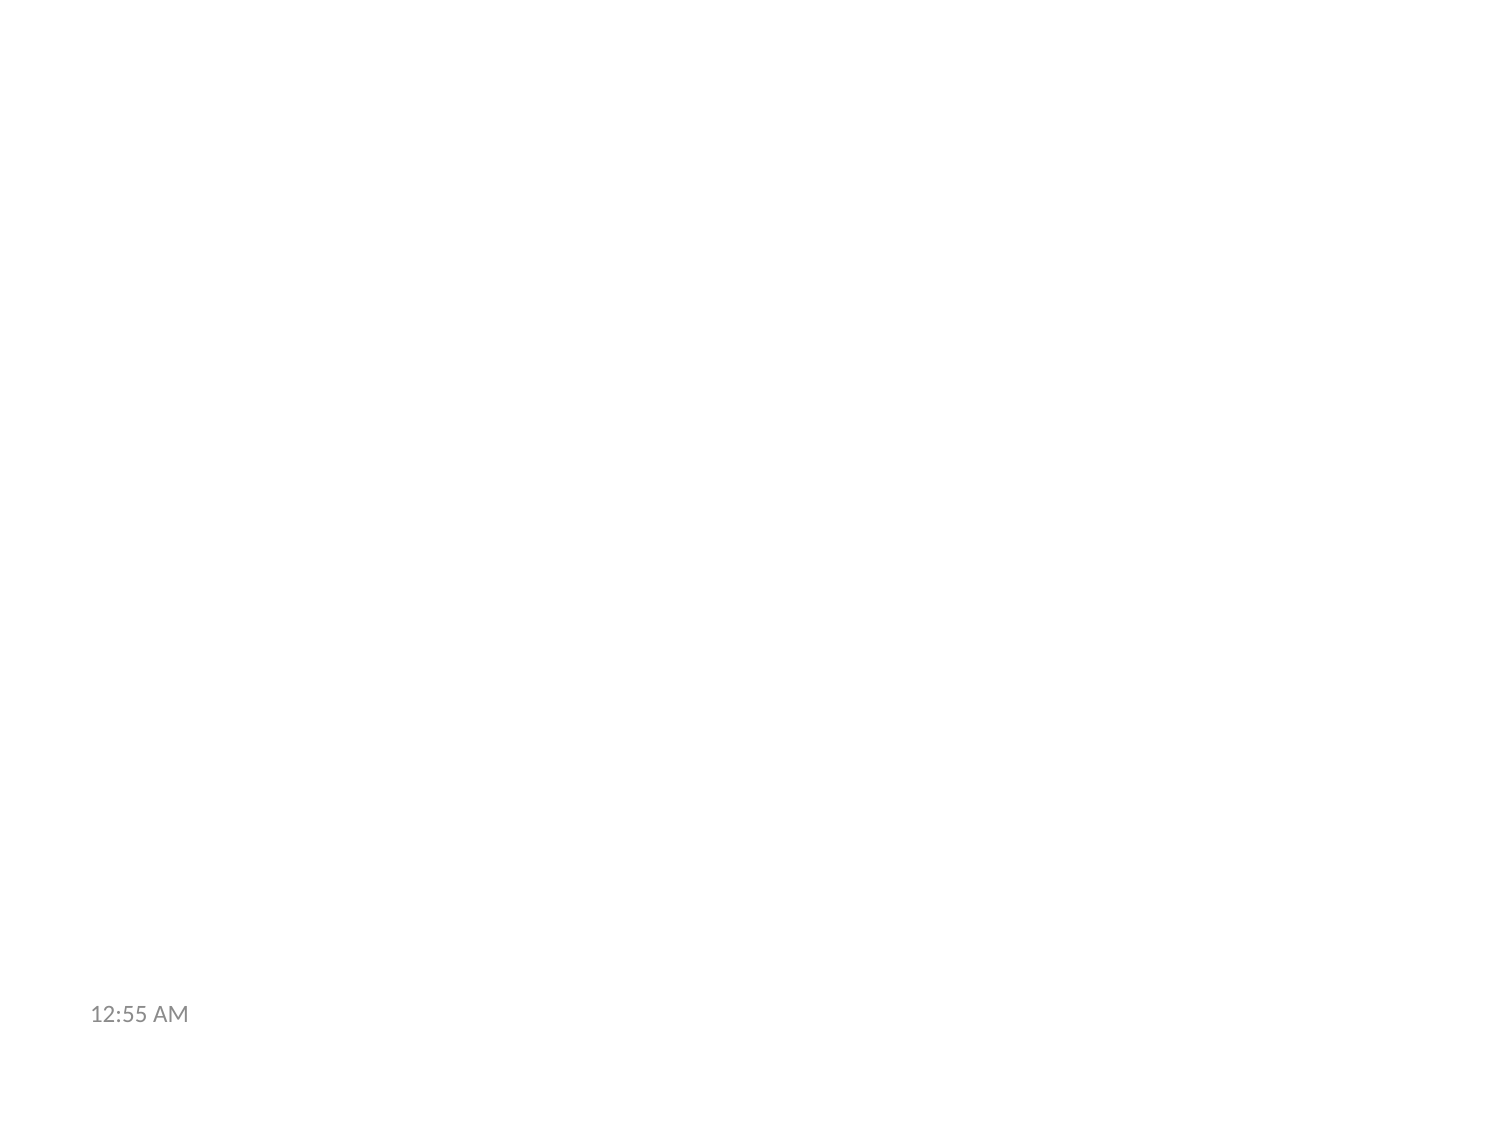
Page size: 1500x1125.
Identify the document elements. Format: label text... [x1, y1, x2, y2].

text_box 3:35 PM [75, 982, 425, 1043]
